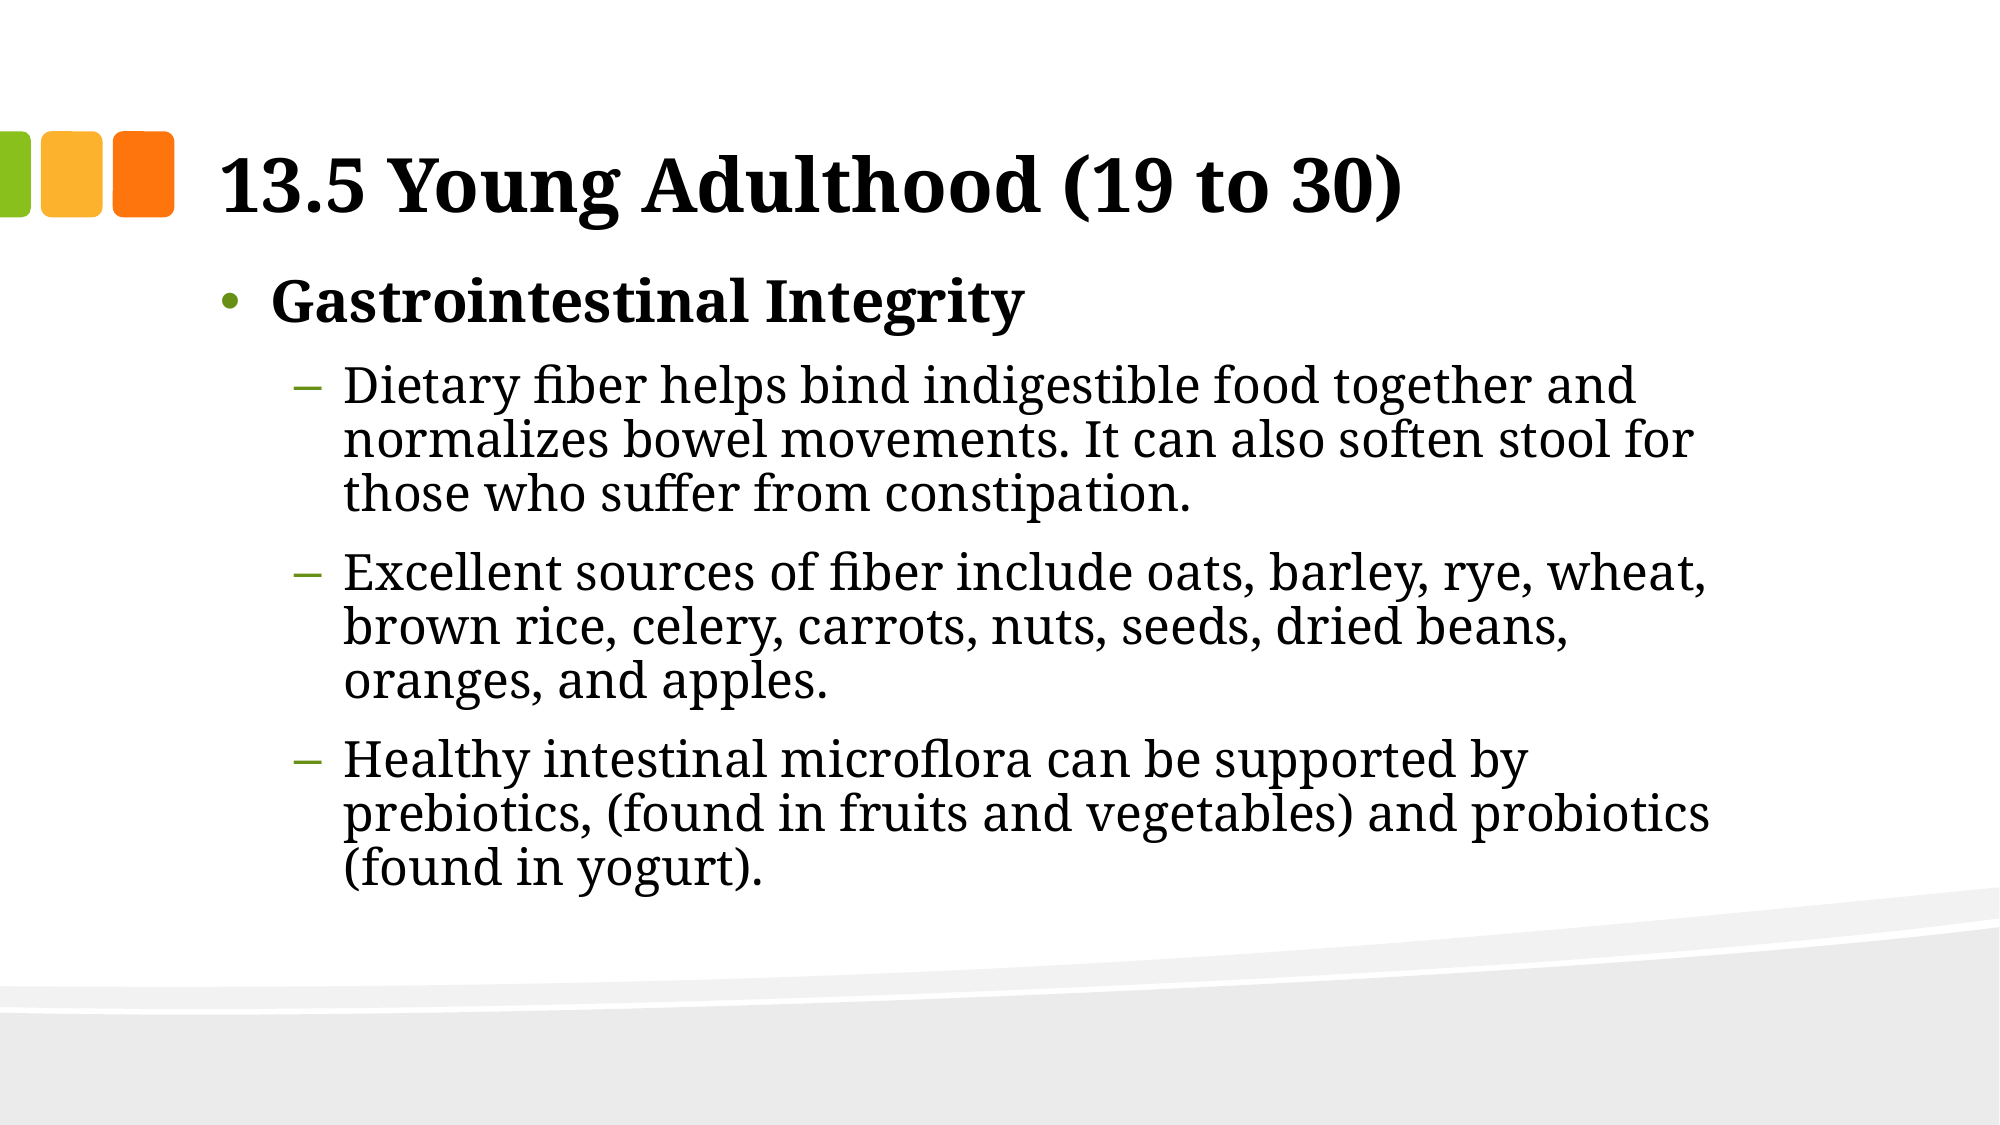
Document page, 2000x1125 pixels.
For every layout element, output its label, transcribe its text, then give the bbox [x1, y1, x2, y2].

title 13.5 Young Adulthood (19 to 30) [199, 24, 1800, 238]
list Gastrointestinal Integrity Dietary fiber helps bind indigestible food together and normalizes bowel movements. It can also soften stool for those who suffer from constipation. Excellent sources of fiber include oats, barley, rye, wheat, brown rice, celery, carrots, nuts, seeds, dried beans, oranges, and apples. Healthy intestinal microflora can be supported by prebiotics, (found in fruits and vegetables) and probiotics (found in yogurt). [199, 262, 1800, 1013]
